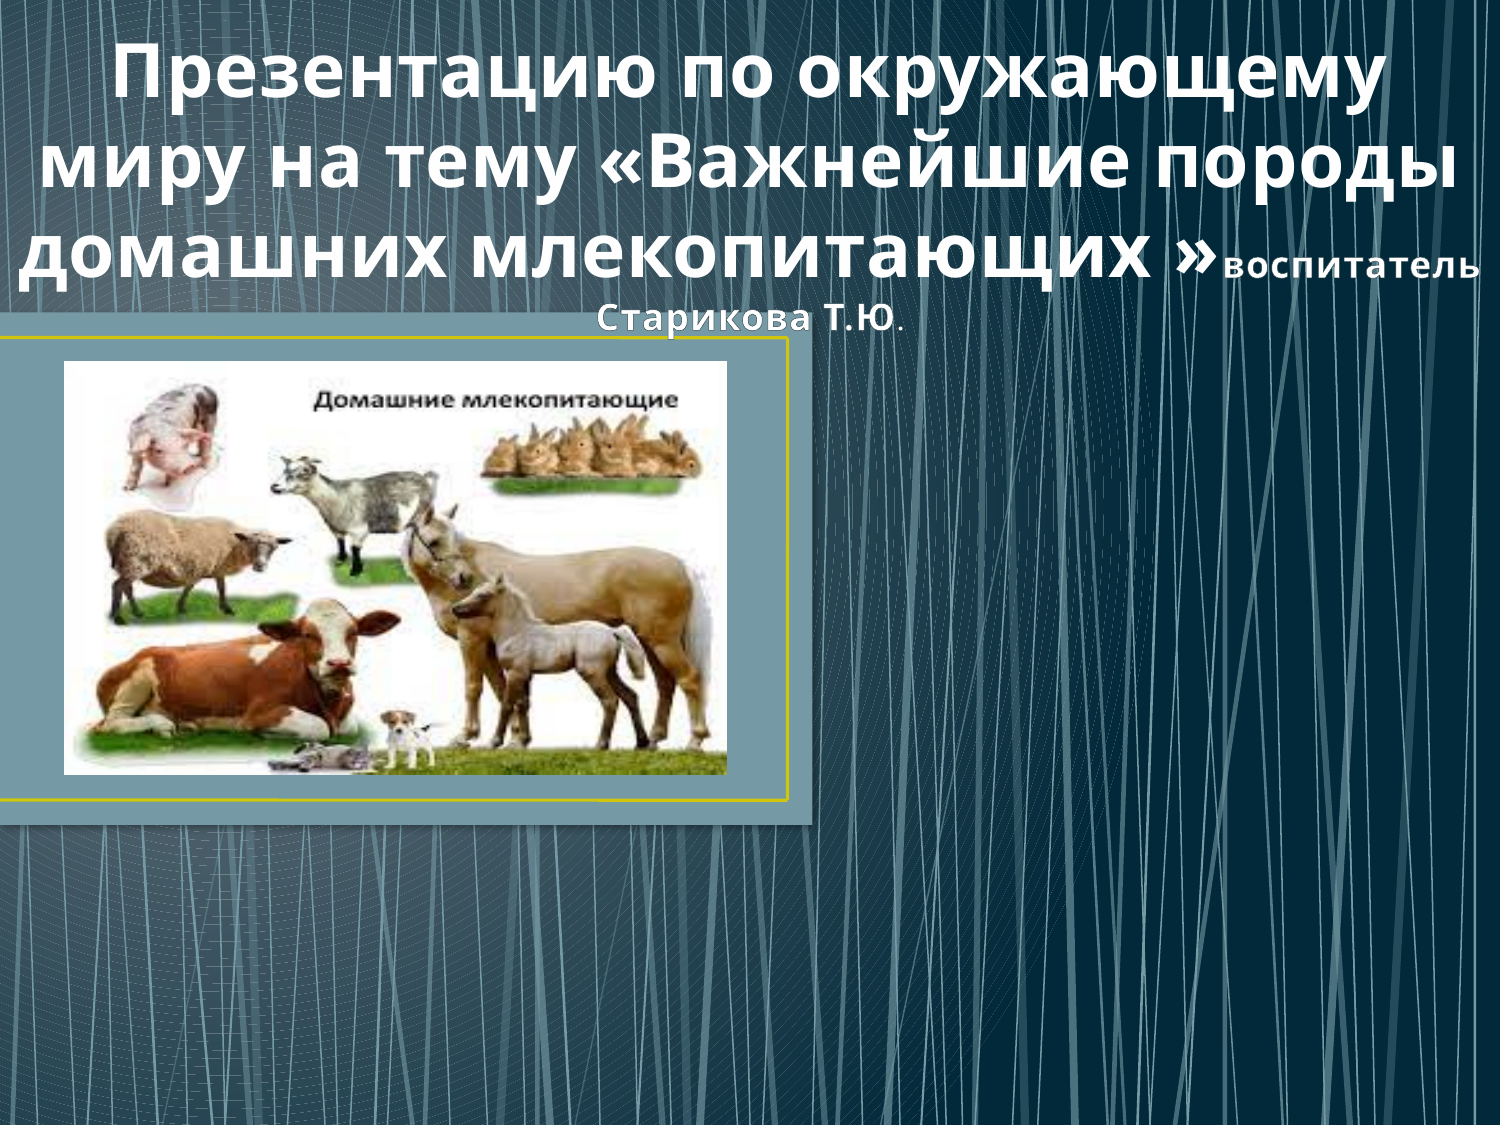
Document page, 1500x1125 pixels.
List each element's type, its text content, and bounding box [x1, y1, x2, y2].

picture [64, 361, 727, 775]
title Презентацию по окружающему миру на тему «Важнейшие породы домашних млекопитающих »воспитатель Старикова Т.Ю. [0, 0, 1500, 346]
